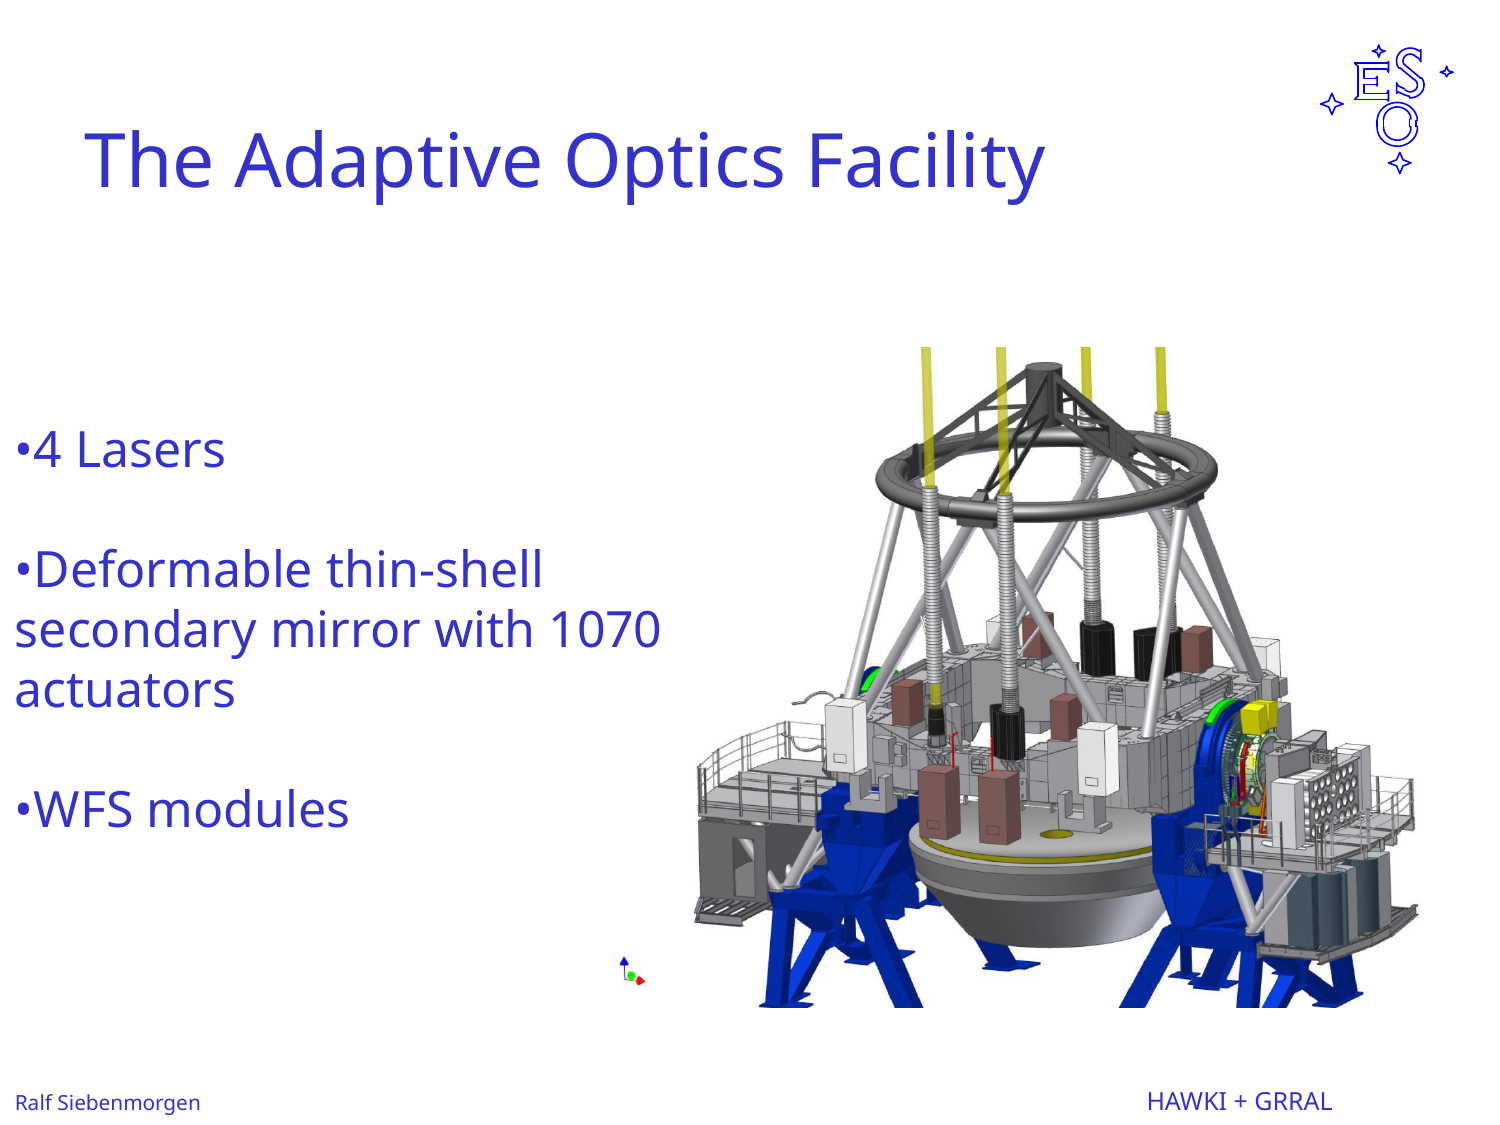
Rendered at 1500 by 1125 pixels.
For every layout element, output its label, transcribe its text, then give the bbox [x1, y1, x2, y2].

text_box The Adaptive Optics Facility [70, 105, 1336, 211]
picture [595, 347, 1454, 1008]
text_box •4 Lasers •Deformable thin-shell secondary mirror with 1070 actuators •WFS modules [0, 339, 750, 845]
